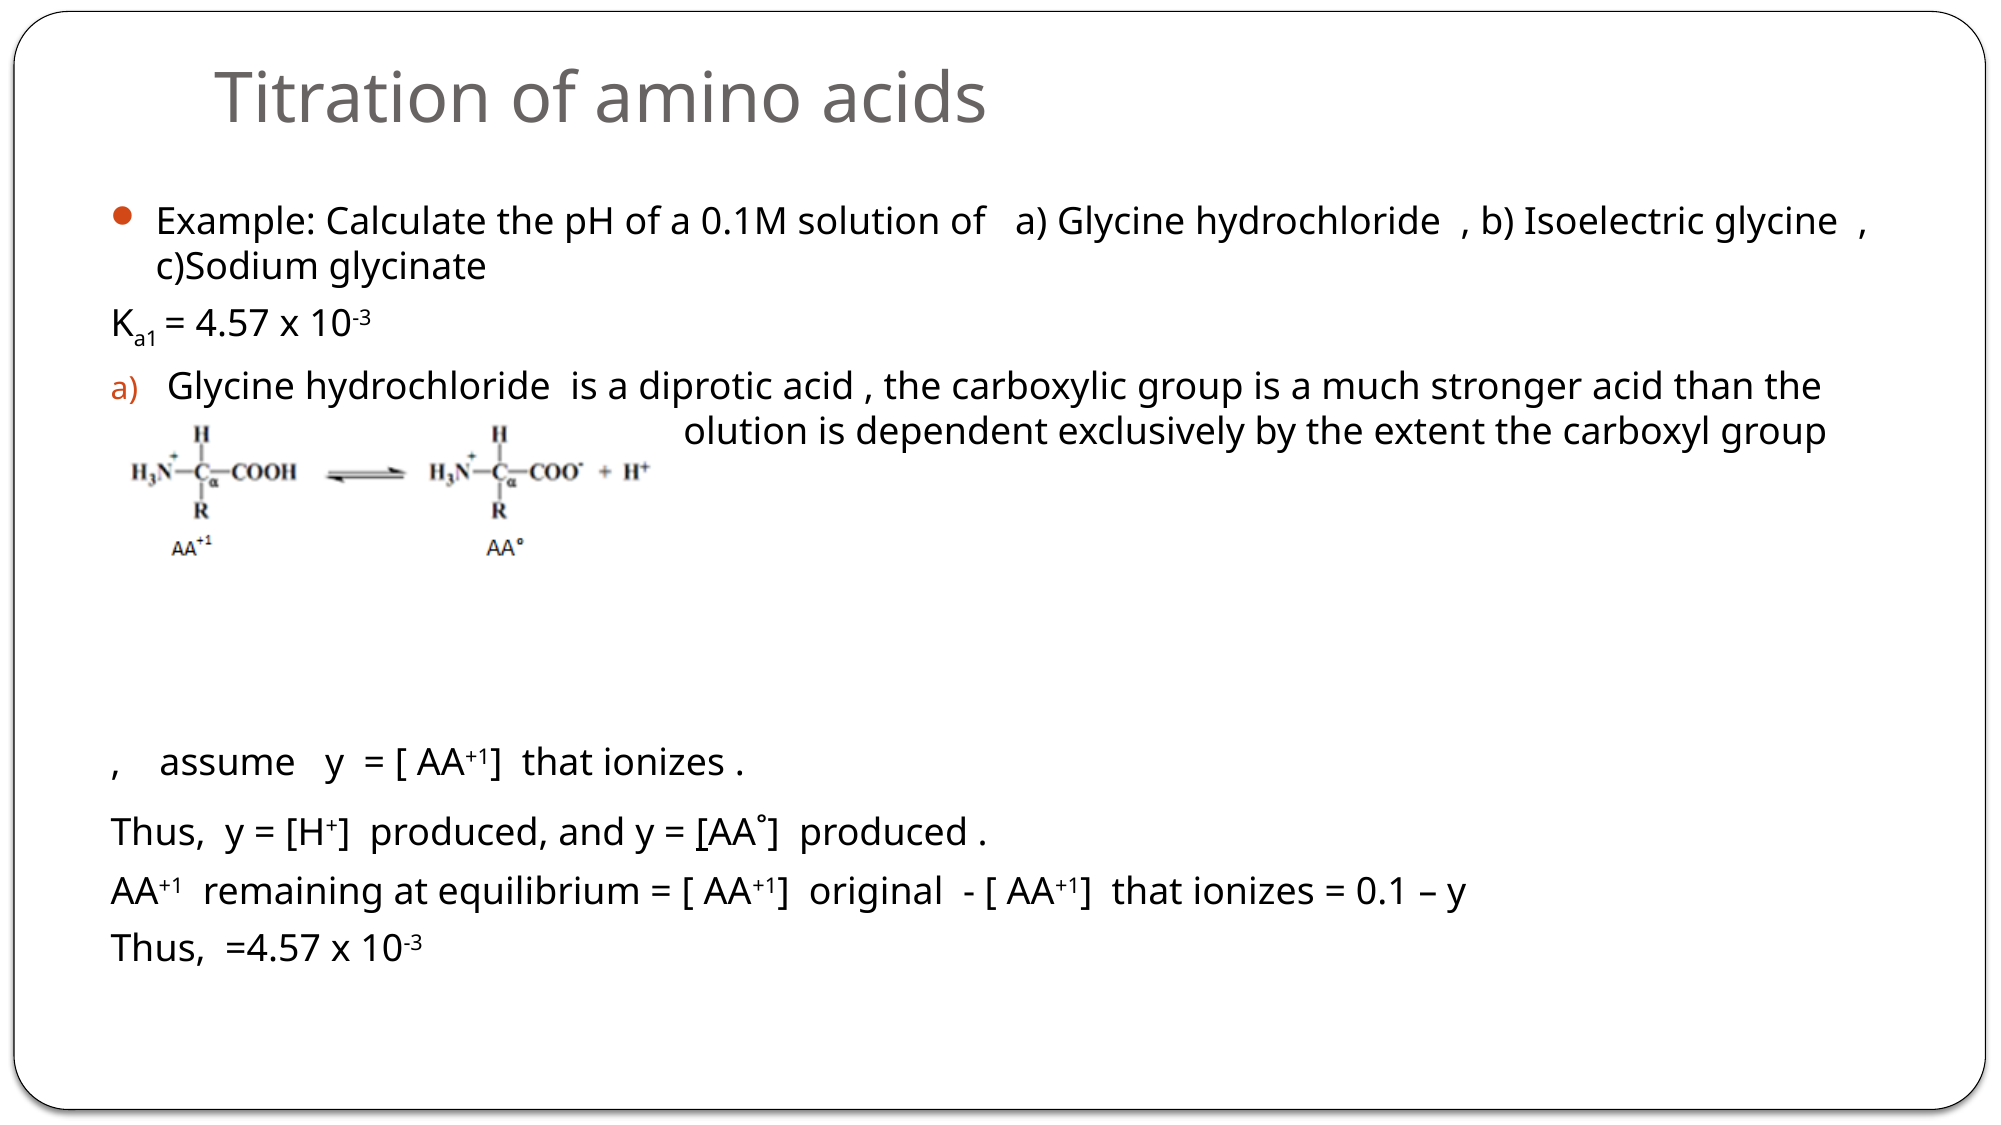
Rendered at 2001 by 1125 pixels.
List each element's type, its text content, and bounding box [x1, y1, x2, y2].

title Titration of amino acids [200, 45, 1900, 152]
picture [95, 414, 684, 570]
